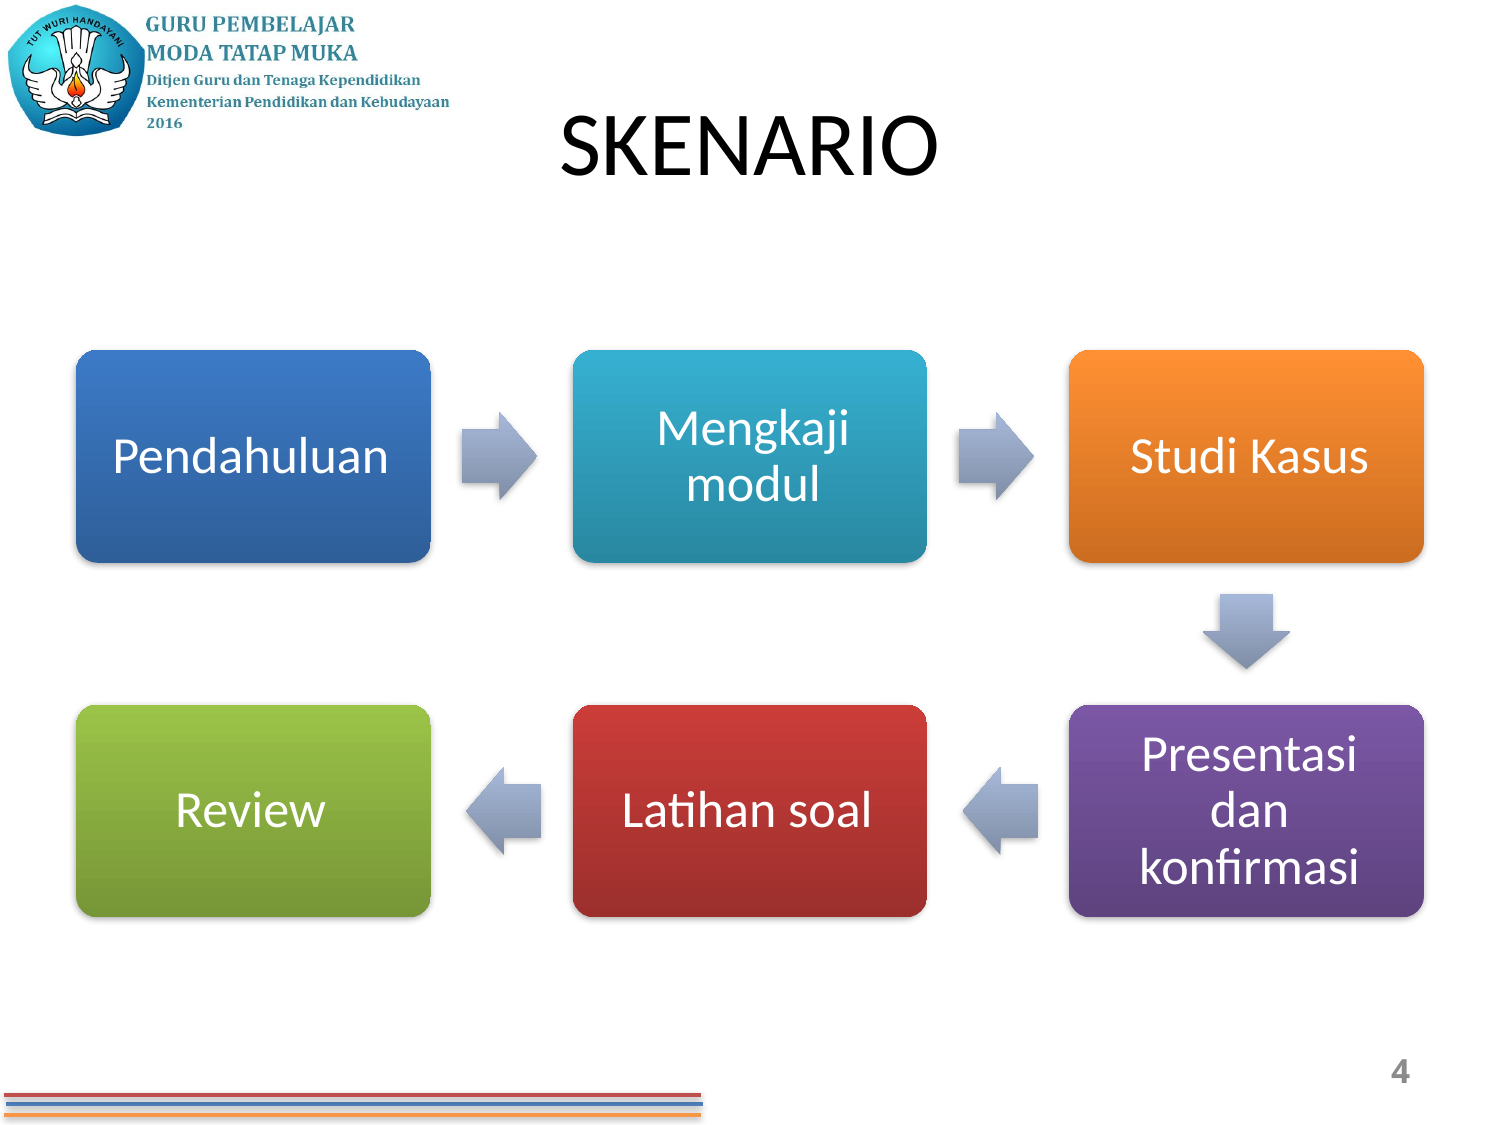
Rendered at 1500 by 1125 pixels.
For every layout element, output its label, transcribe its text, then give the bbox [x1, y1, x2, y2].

picture [4, 0, 455, 139]
slide_number 4 [1074, 1042, 1425, 1103]
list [74, 262, 1426, 1006]
title SKENARIO [75, 45, 1425, 233]
